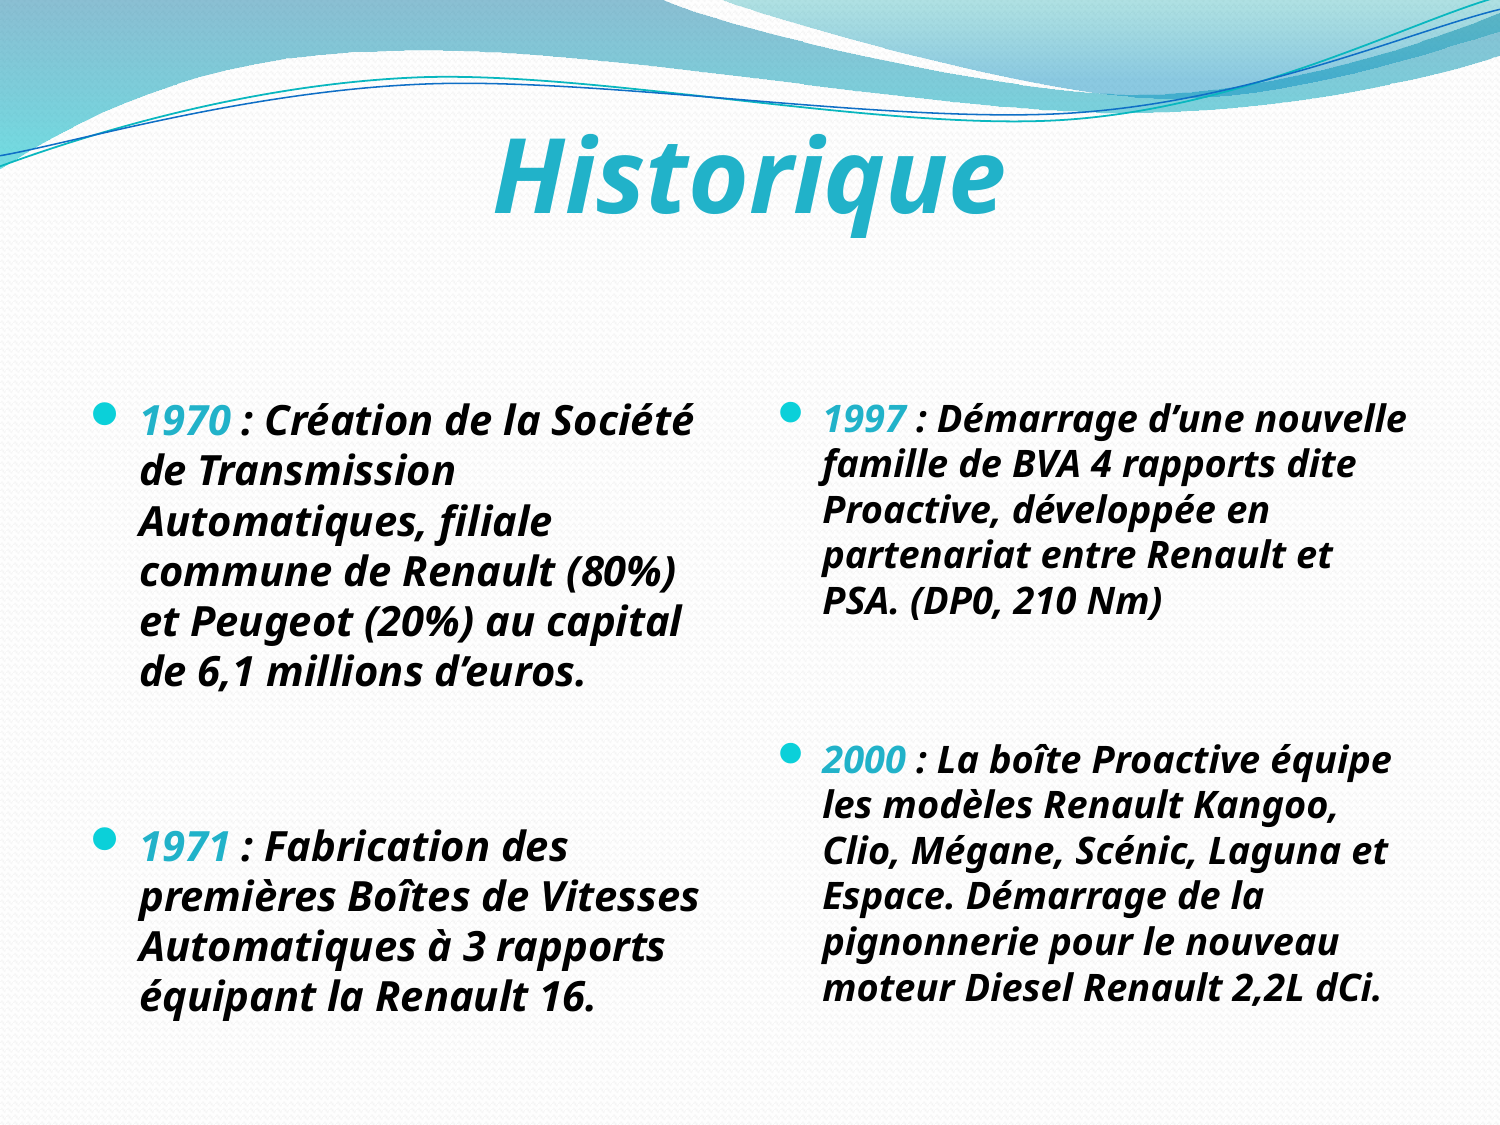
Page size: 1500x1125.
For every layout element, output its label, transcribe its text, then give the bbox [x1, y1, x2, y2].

list 1997 : Démarrage d’une nouvelle famille de BVA 4 rapports dite Proactive, développée en partenariat entre Renault et PSA. (DP0, 210 Nm) 2000 : La boîte Proactive équipe les modèles Renault Kangoo, Clio, Mégane, Scénic, Laguna et Espace. Démarrage de la pignonnerie pour le nouveau moteur Diesel Renault 2,2L dCi. [762, 386, 1425, 1043]
title Historique [75, 82, 1425, 235]
list 1970 : Création de la Société de Transmission Automatiques, filiale commune de Renault (80%) et Peugeot (20%) au capital de 6,1 millions d’euros. 1971 : Fabrication des premières Boîtes de Vitesses Automatiques à 3 rapports équipant la Renault 16. [75, 386, 738, 1043]
